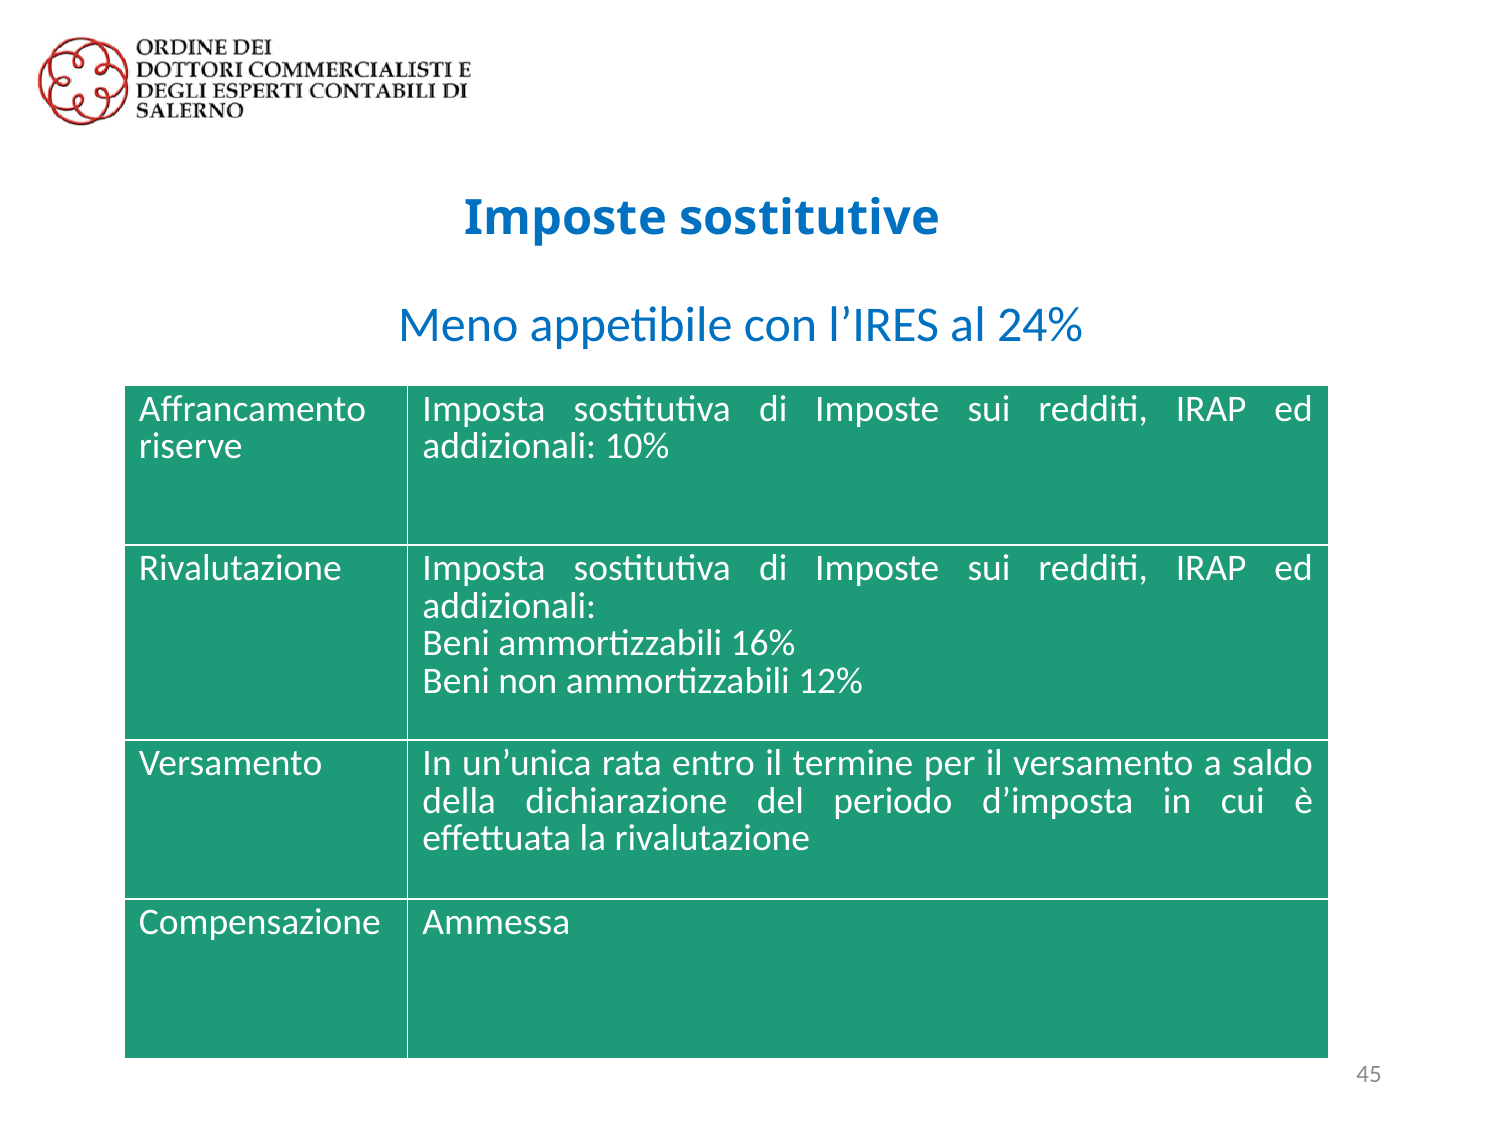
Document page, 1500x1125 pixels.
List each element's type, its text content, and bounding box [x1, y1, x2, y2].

picture [29, 29, 479, 127]
table_cell Rivalutazione [125, 546, 407, 739]
slide_number 45 [1059, 1042, 1397, 1103]
table_cell Ammessa [408, 900, 1328, 1058]
table_cell Versamento [125, 741, 407, 898]
table_header Imposta sostitutiva di Imposte sui redditi, IRAP ed addizionali: 10% [408, 386, 1328, 544]
table_header Affrancamento riserve [125, 386, 407, 544]
table_cell Compensazione [125, 900, 407, 1058]
table_cell Imposta sostitutiva di Imposte sui redditi, IRAP ed addizionali: Beni ammortizzabili 16% Beni non ammortizzabili 12% [408, 546, 1328, 739]
title Imposte sostitutive [64, 184, 1340, 253]
table_cell In un’unica rata entro il termine per il versamento a saldo della dichiarazione del periodo d’imposta in cui è effettuata la rivalutazione [408, 741, 1328, 898]
subtitle Meno appetibile con l’IRES al 24% [105, 290, 1376, 1071]
